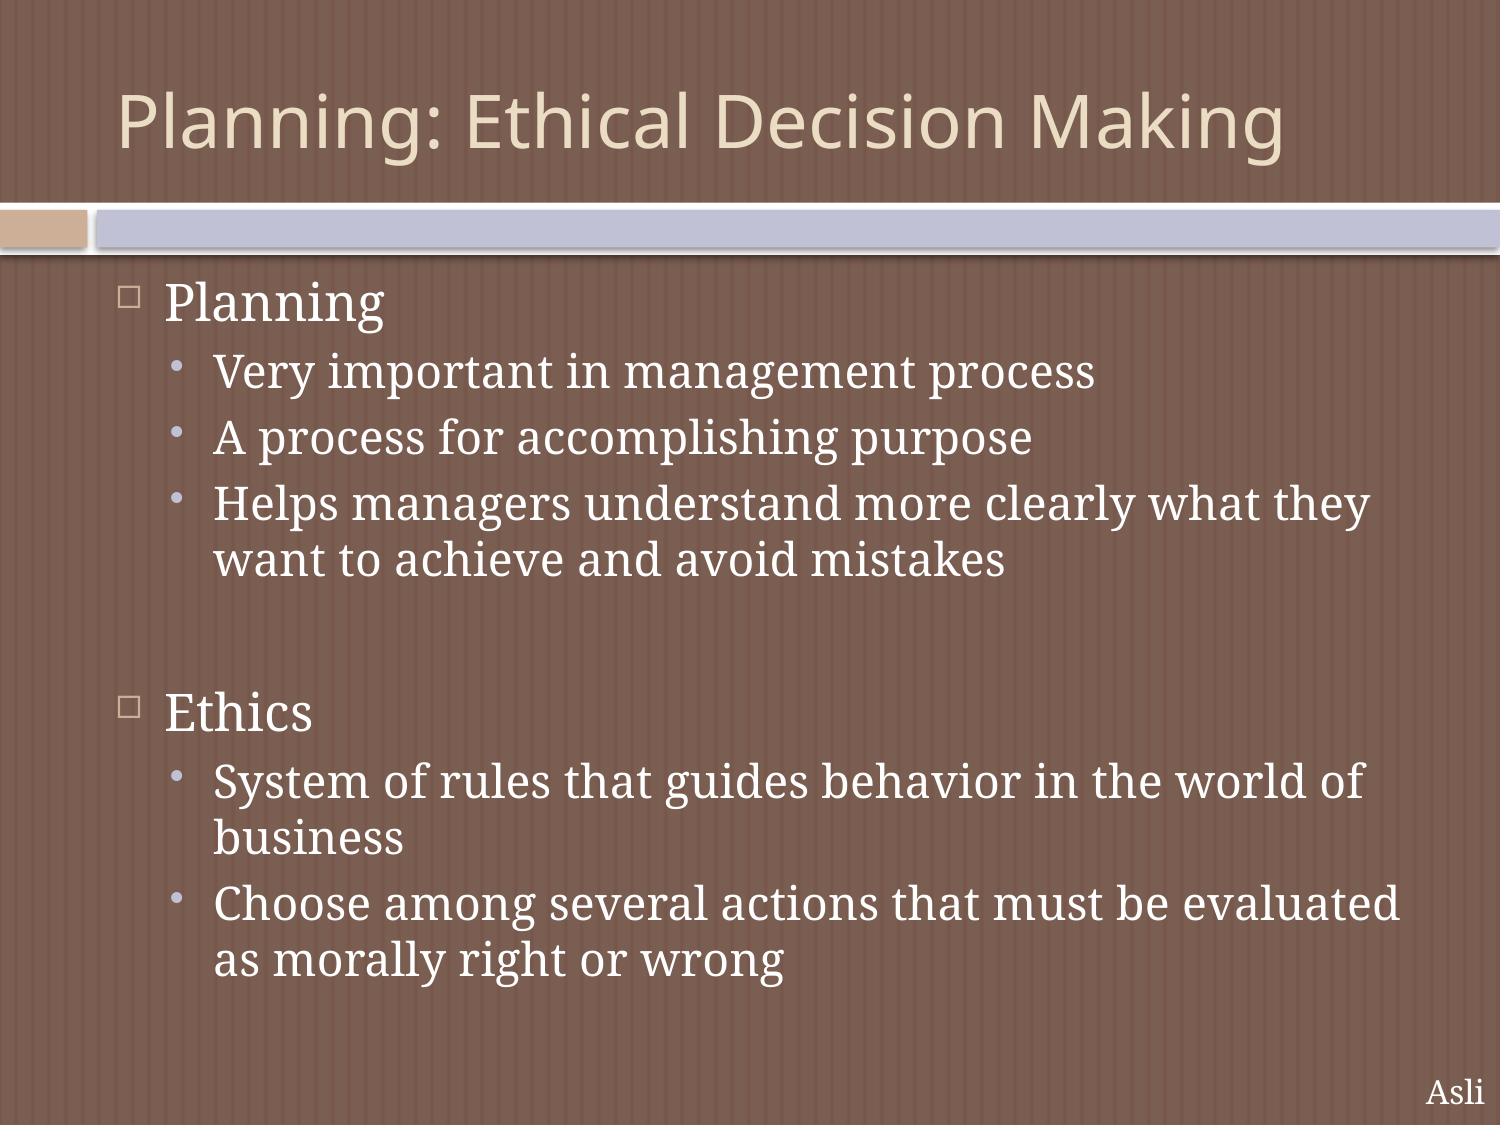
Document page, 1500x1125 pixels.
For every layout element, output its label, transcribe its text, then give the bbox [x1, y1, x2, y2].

list Planning Very important in management process A process for accomplishing purpose Helps managers understand more clearly what they want to achieve and avoid mistakes Ethics System of rules that guides behavior in the world of business Choose among several actions that must be evaluated as morally right or wrong [100, 262, 1439, 1001]
text_box Asli [1175, 1064, 1500, 1119]
title Planning: Ethical Decision Making [100, 37, 1439, 201]
